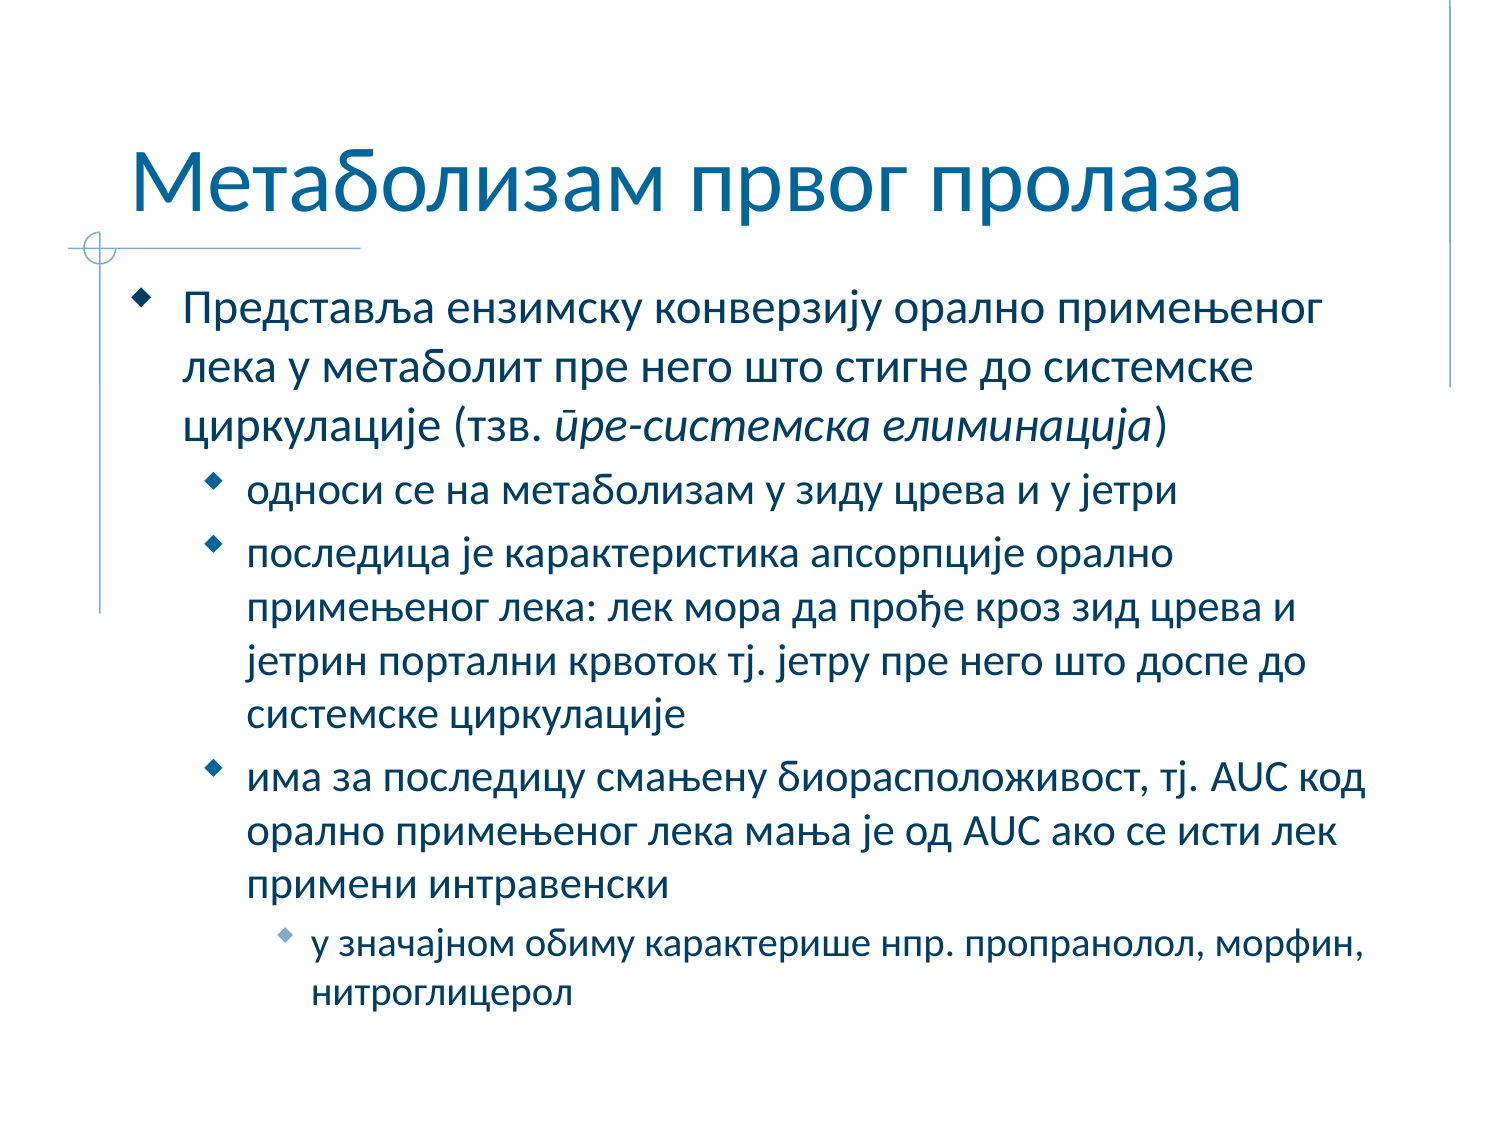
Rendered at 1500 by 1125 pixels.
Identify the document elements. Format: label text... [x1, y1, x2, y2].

title Метаболизам првог пролаза [113, 49, 1436, 238]
list Представља ензимску конверзију орално примењеног лека у метаболит пре него што стигне до системске циркулације (тзв. пре-системска елиминација) односи се на метаболизам у зиду црева и у јетри последица је карактеристика апсорпције орално примењеног лека: лек мора да прође кроз зид црева и јетрин портални крвоток тј. јетру пре него што доспе до системске циркулације има за последицу смањену биорасположивост, тј. AUC код орално примењеног лека мања је од AUC ако се исти лек примени интравенски у значајном обиму карактерише нпр. пропранолол, морфин, нитроглицерол [111, 266, 1436, 1024]
